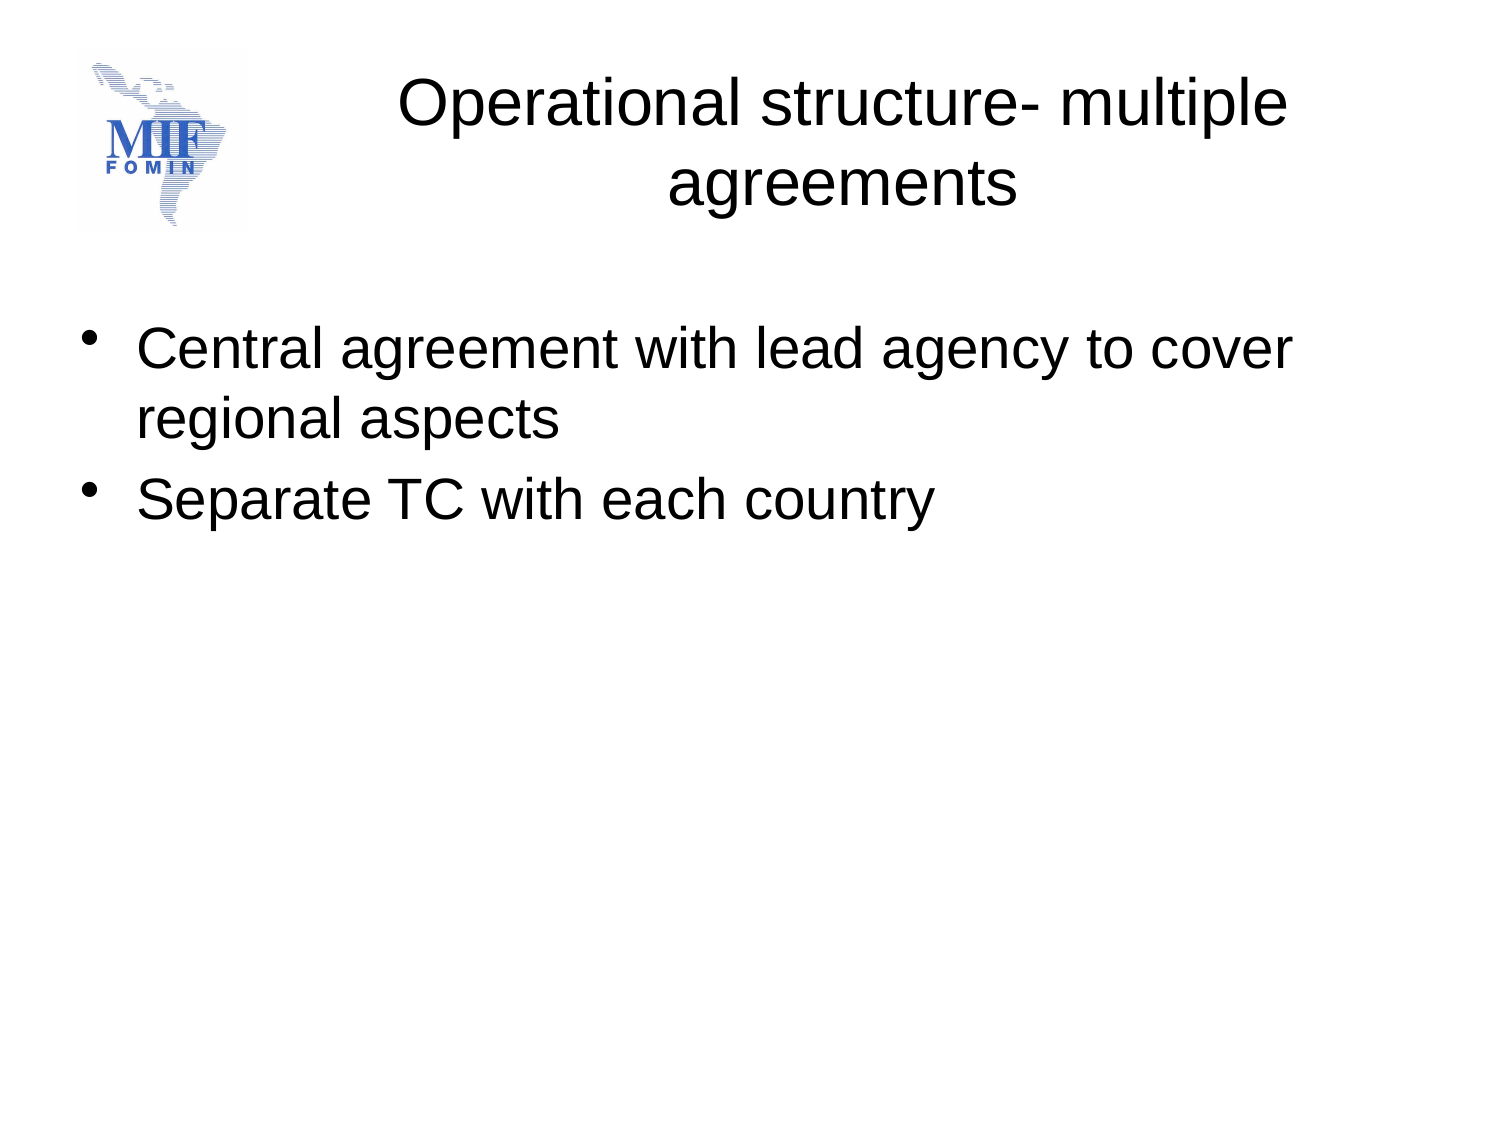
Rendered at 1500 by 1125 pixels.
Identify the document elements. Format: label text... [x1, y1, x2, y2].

picture [75, 49, 247, 232]
title Operational structure- multiple agreements [262, 44, 1426, 233]
list Central agreement with lead agency to cover regional aspects Separate TC with each country [64, 302, 1416, 1046]
